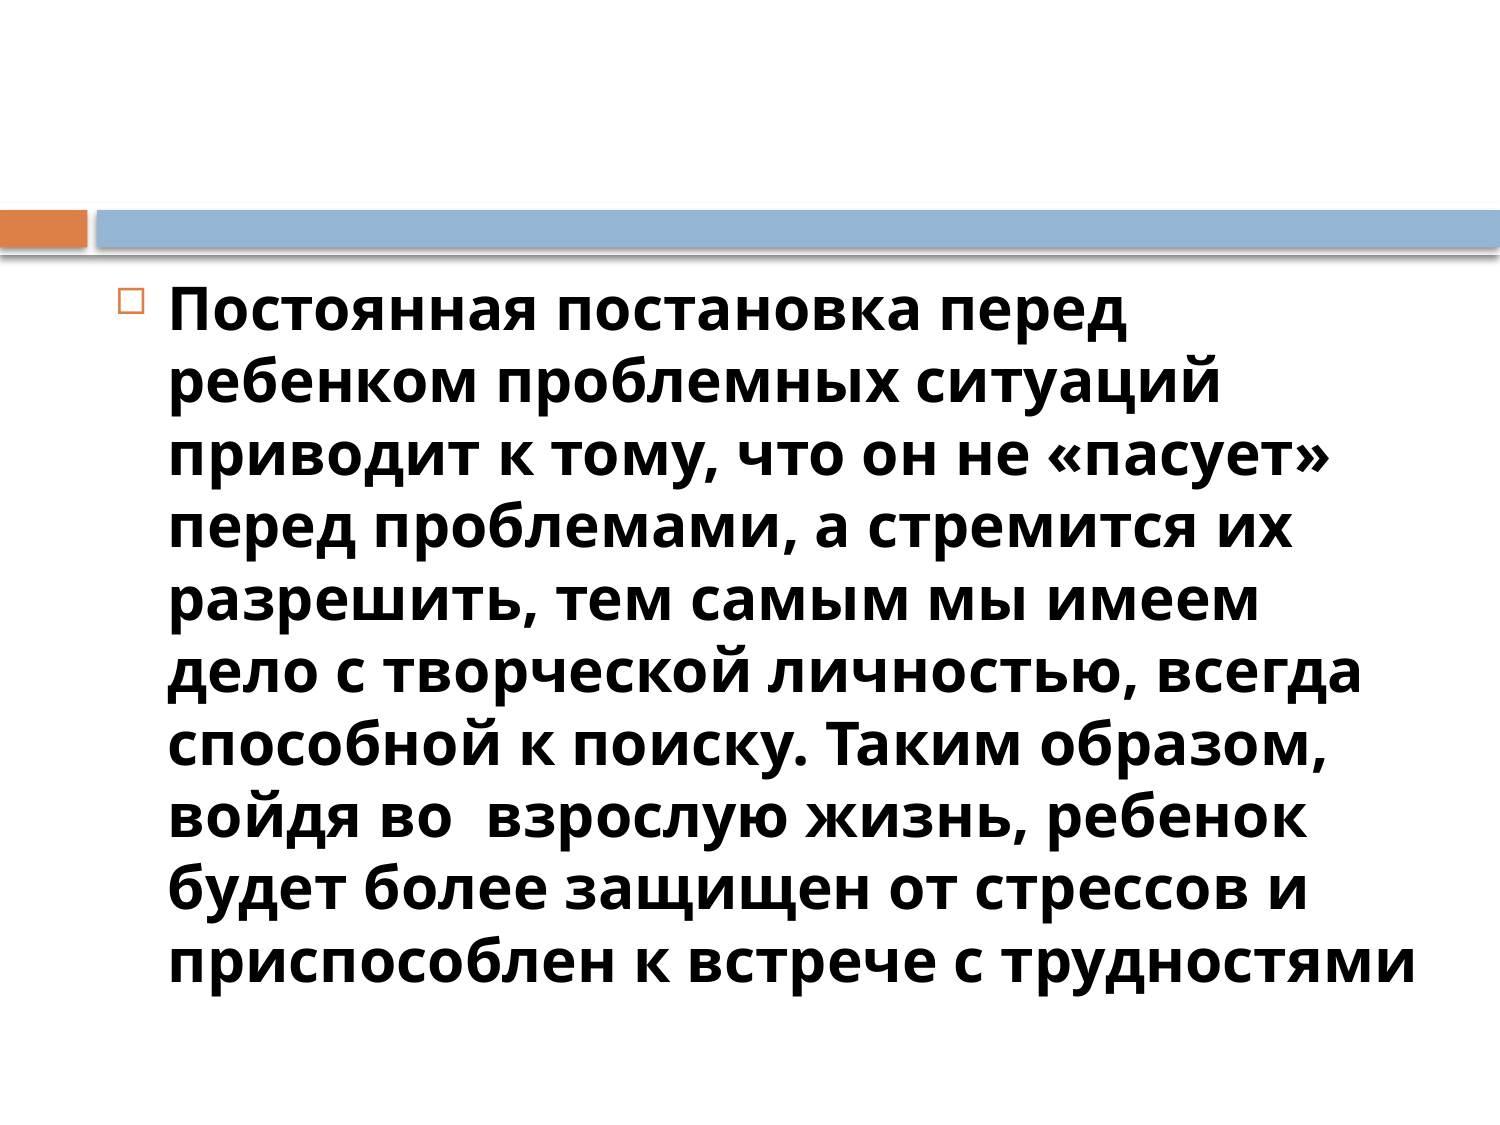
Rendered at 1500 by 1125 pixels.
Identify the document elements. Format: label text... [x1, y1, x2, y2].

list Постоянная постановка перед ребенком проблемных ситуаций приводит к тому, что он не «пасует» перед проблемами, а стремится их разрешить, тем самым мы имеем дело с творческой личностью, всегда способной к поиску. Таким образом, войдя во взрослую жизнь, ребенок будет более защищен от стрессов и приспособлен к встрече с трудностями [100, 262, 1438, 1000]
